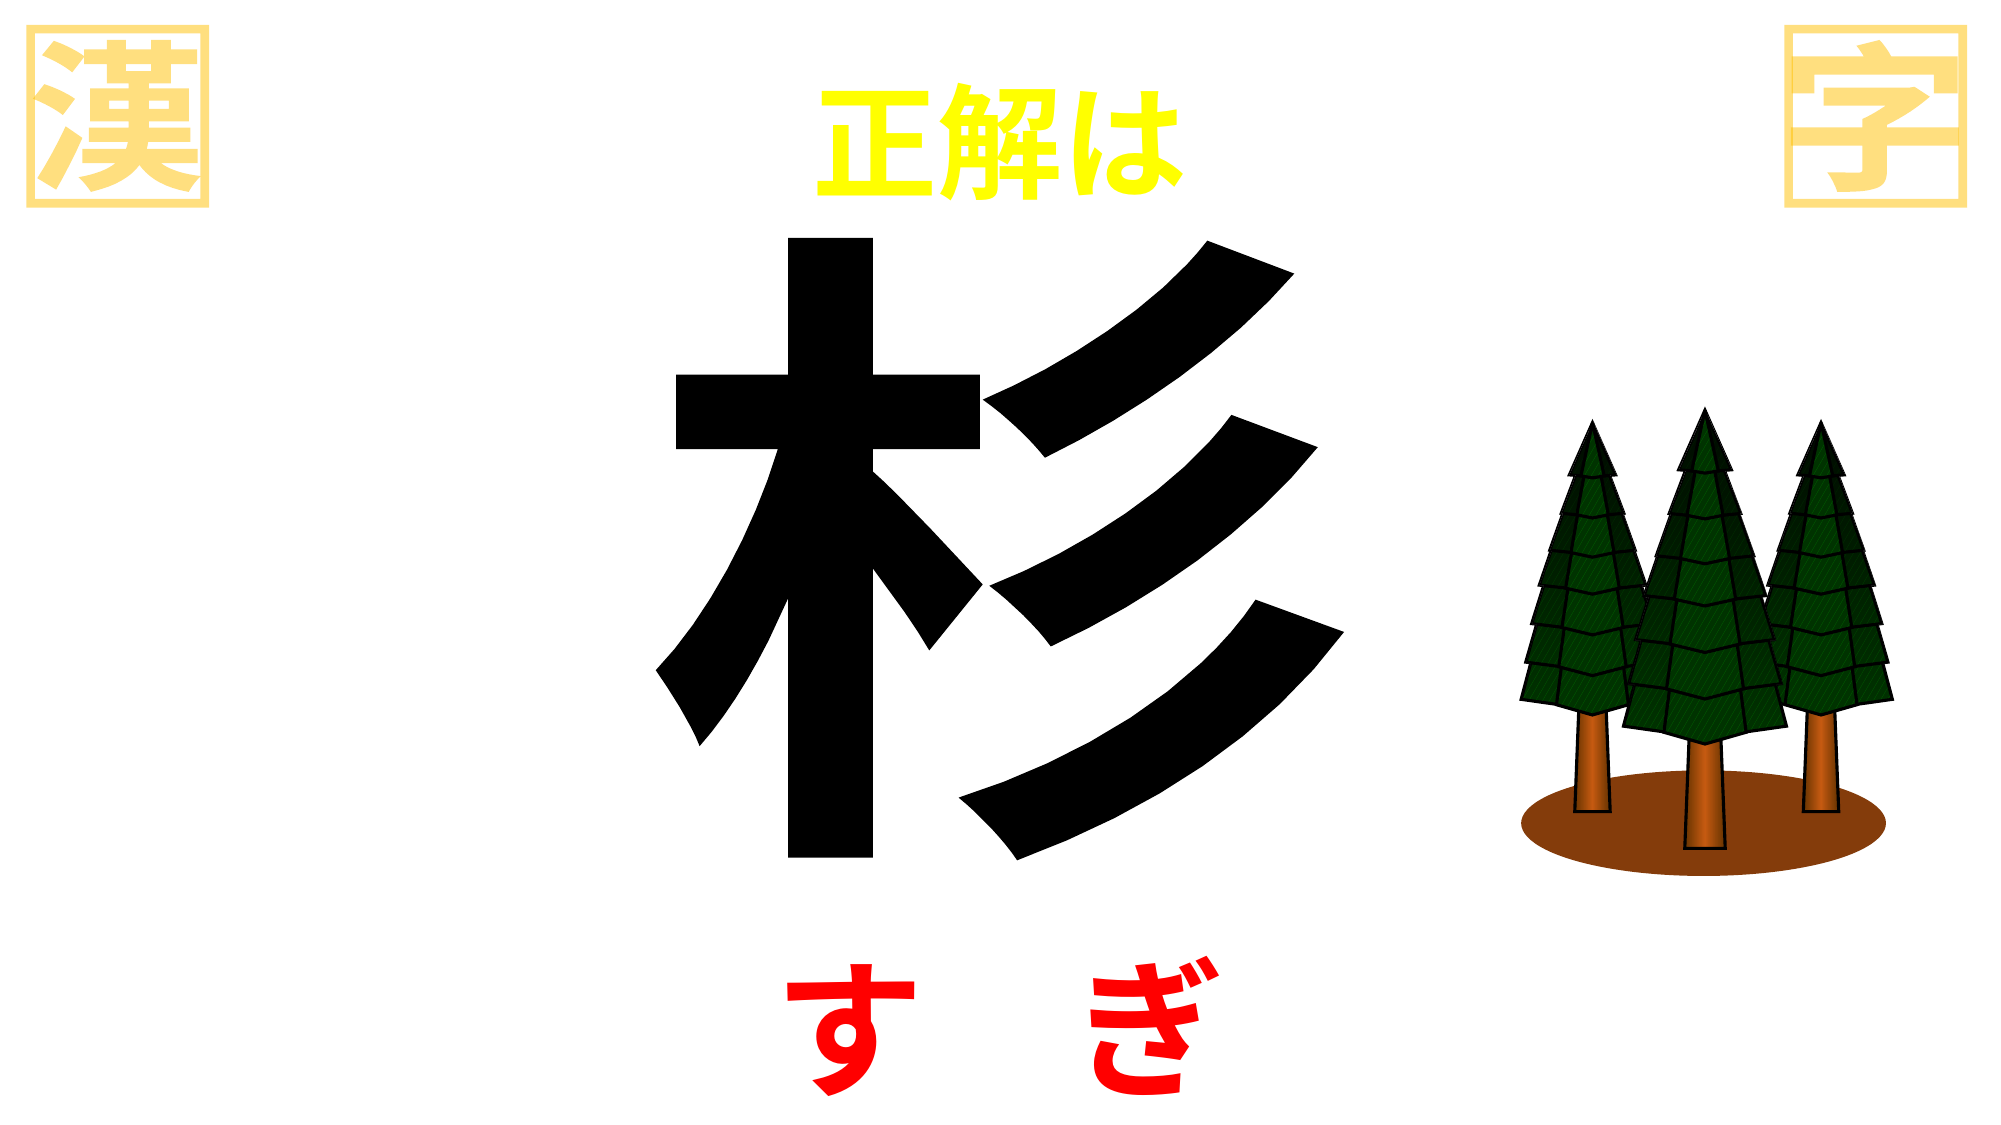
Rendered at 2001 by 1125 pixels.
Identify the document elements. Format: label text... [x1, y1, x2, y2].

text_box す ぎ [0, 928, 2000, 1123]
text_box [1784, 24, 1968, 208]
text_box 正解は [0, 57, 2000, 222]
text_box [26, 24, 210, 208]
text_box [1521, 410, 1893, 876]
